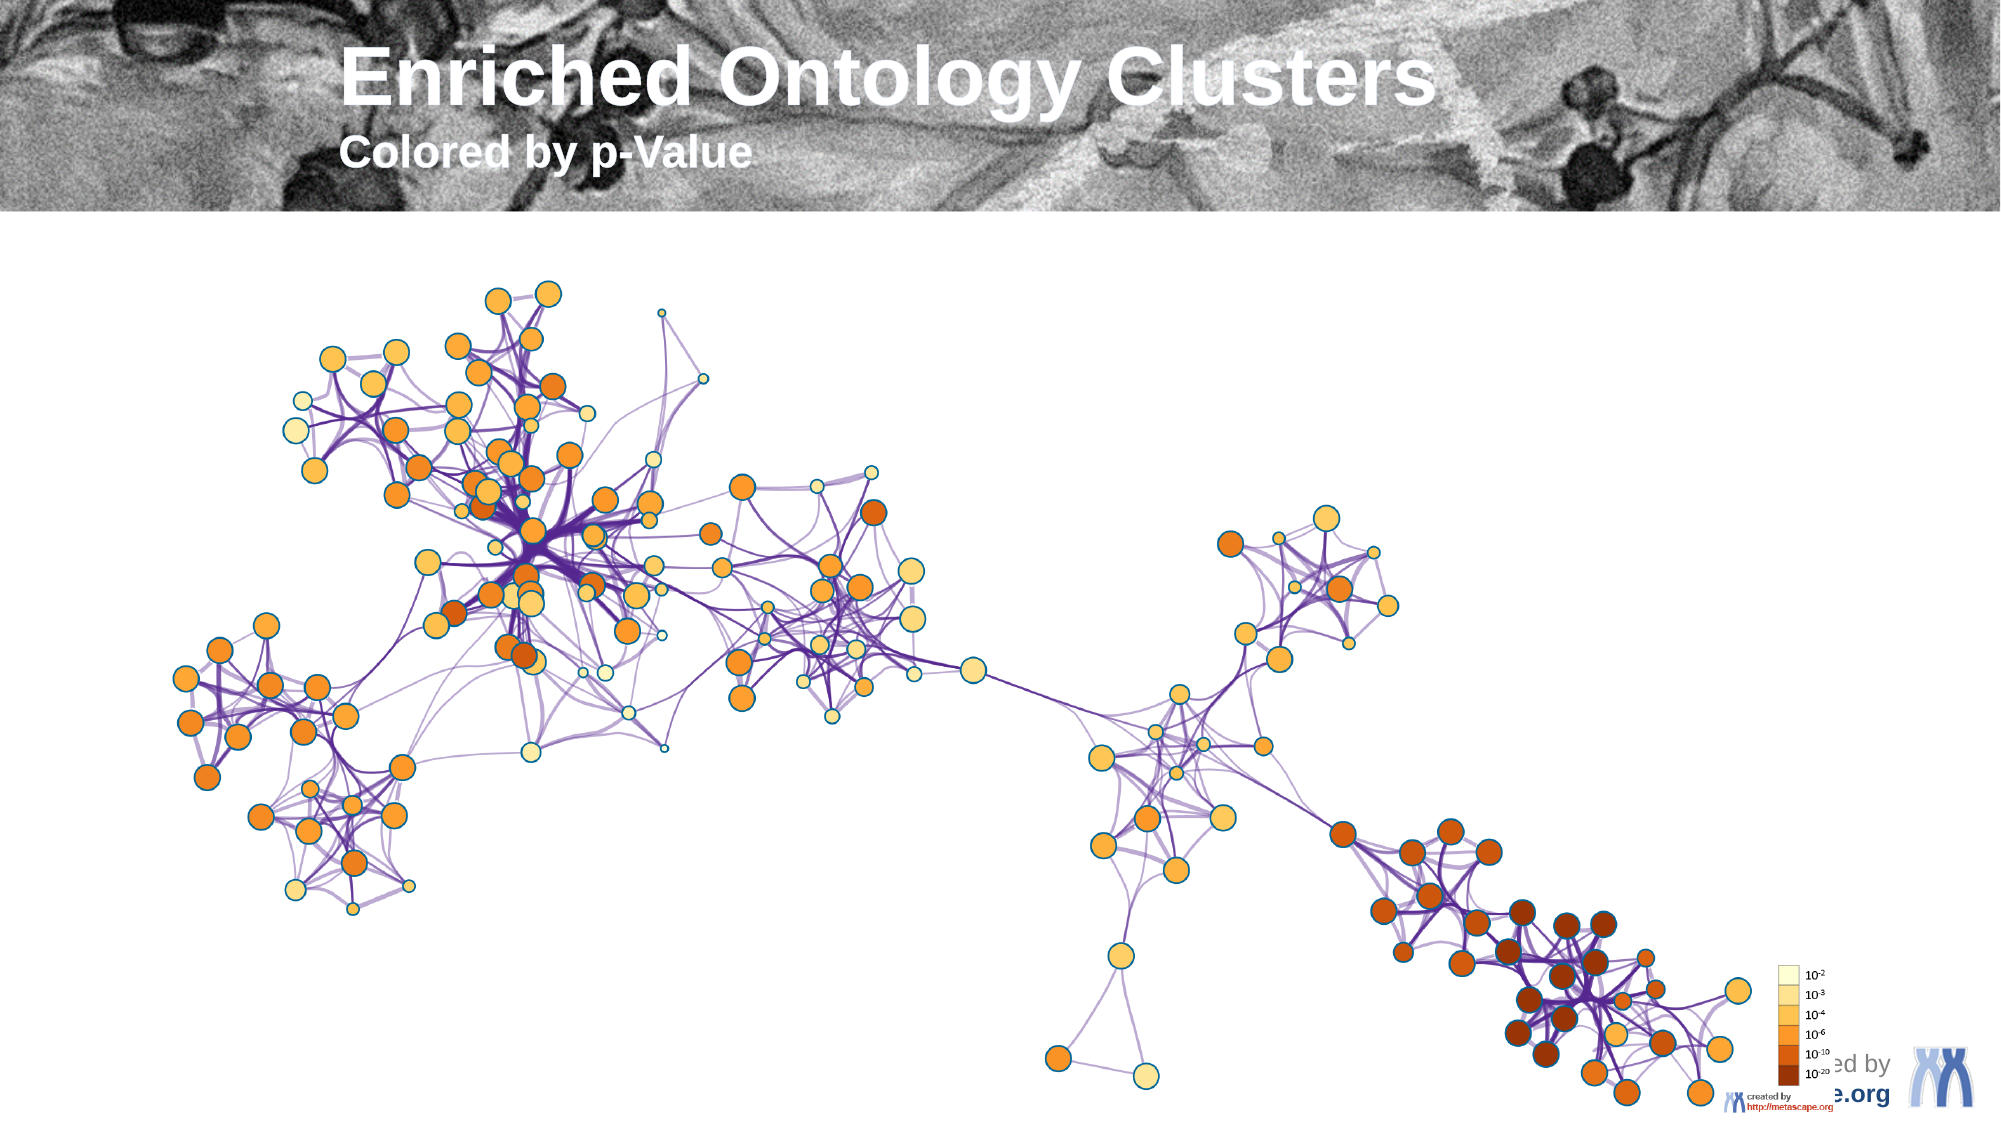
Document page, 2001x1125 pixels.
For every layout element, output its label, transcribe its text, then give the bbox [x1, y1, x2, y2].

picture [0, 0, 2001, 1125]
title Enriched Ontology Clusters Colored by p-Value [323, 11, 1526, 187]
